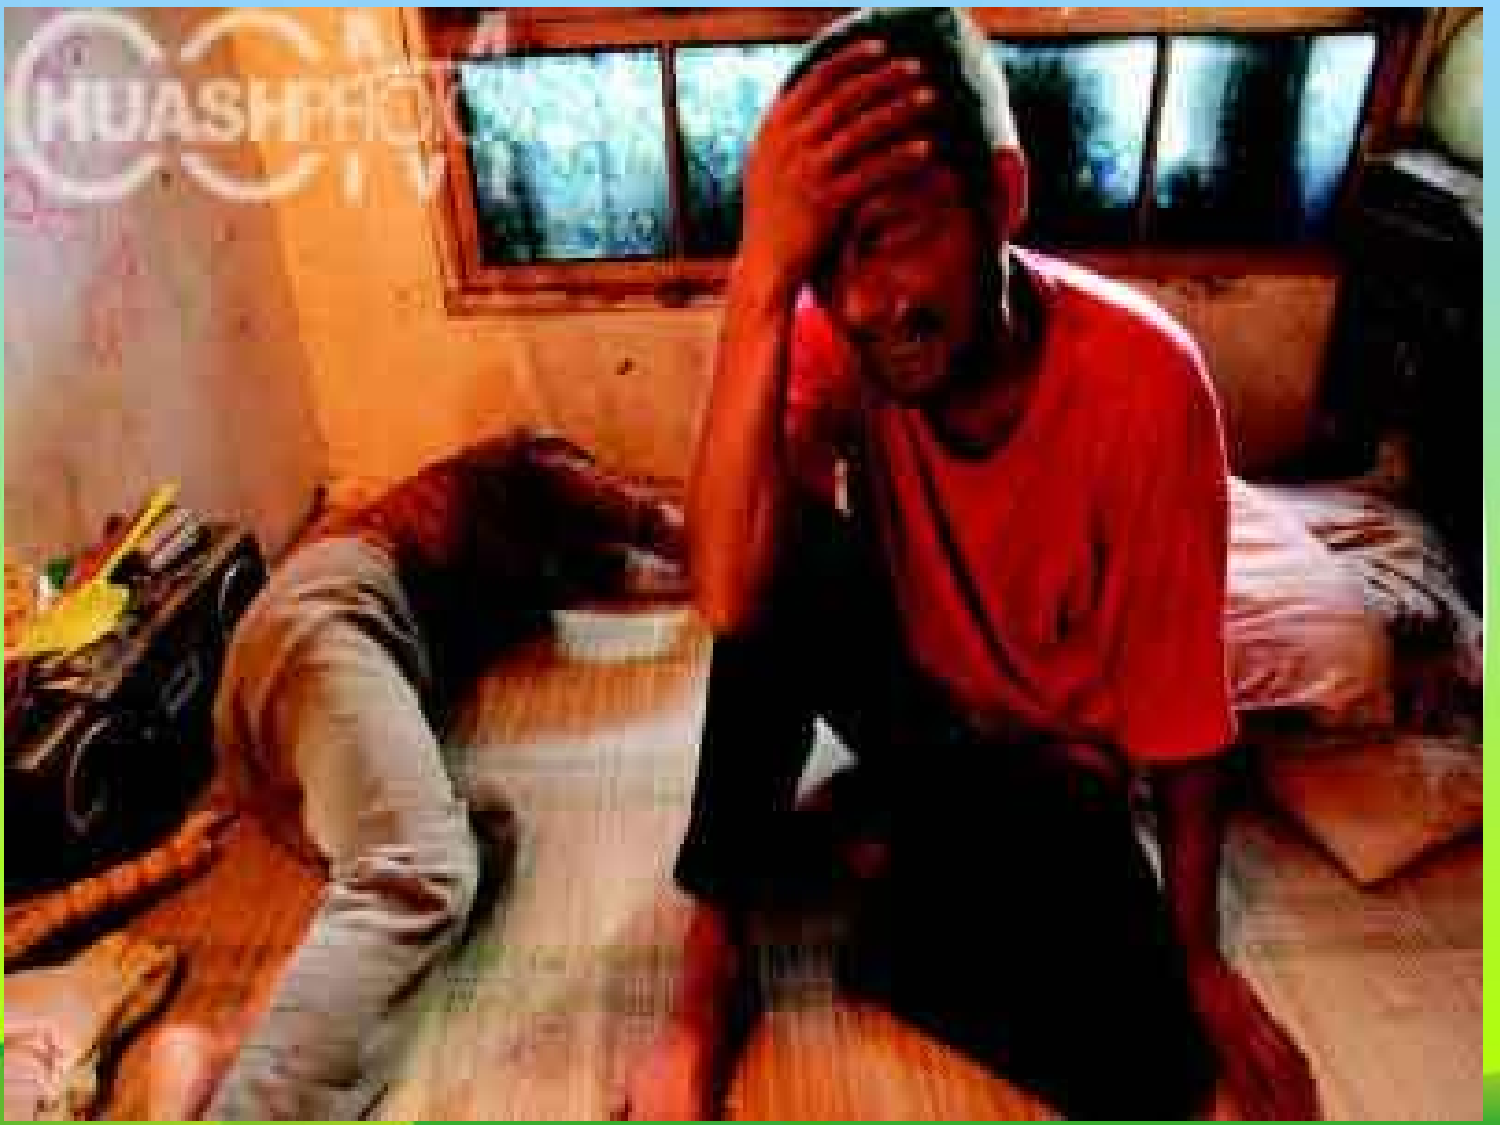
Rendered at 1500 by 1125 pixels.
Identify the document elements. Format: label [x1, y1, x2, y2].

picture [0, 0, 1500, 1125]
list [4, 6, 1483, 1122]
